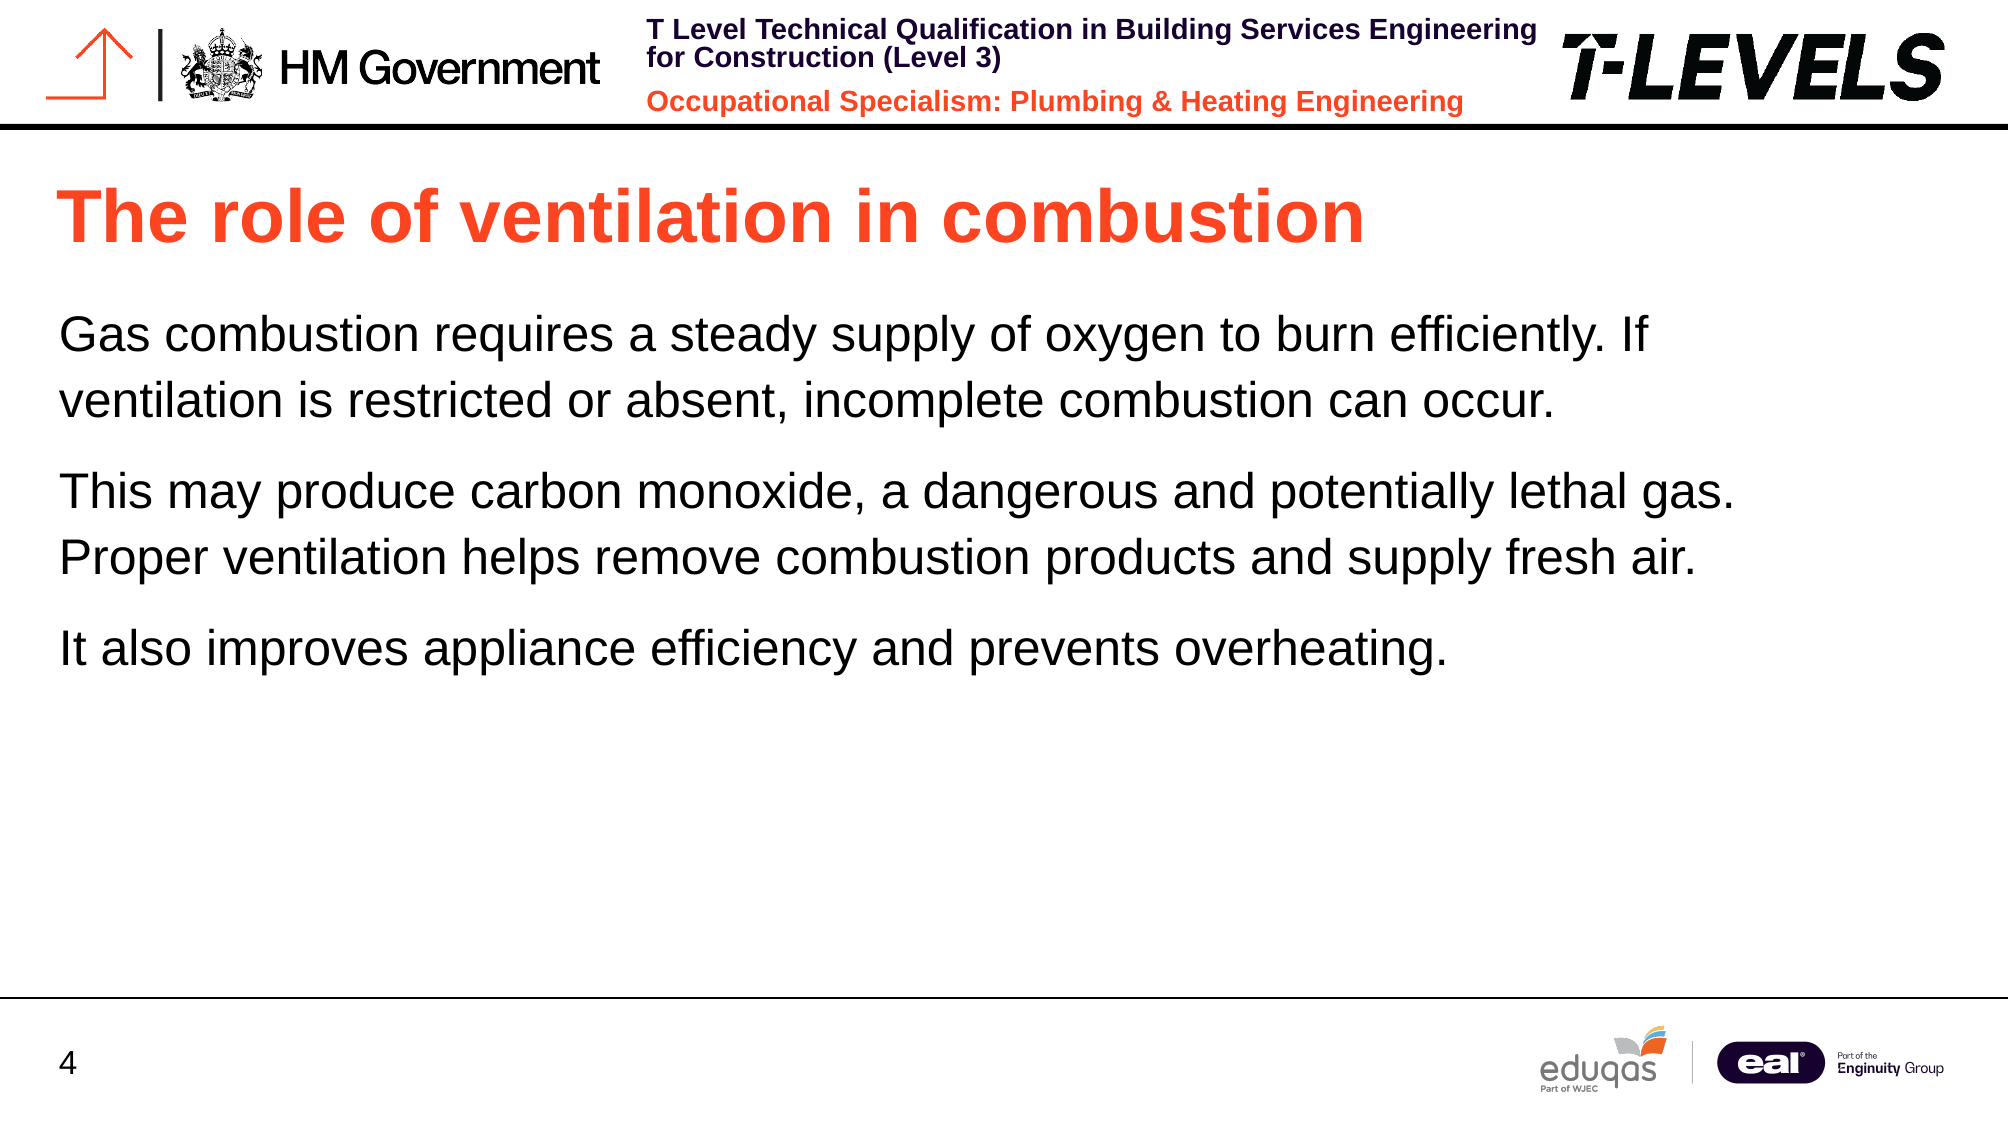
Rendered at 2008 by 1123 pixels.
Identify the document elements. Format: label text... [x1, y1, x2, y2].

picture [1535, 1021, 1949, 1097]
picture [1543, 25, 1964, 108]
picture [158, 28, 600, 102]
title The role of ventilation in combustion [41, 111, 1949, 314]
list Gas combustion requires a steady supply of oxygen to burn efficiently. If ventilation is restricted or absent, incomplete combustion can occur. This may produce carbon monoxide, a dangerous and potentially lethal gas. Proper ventilation helps remove combustion products and supply fresh air. It also improves appliance efficiency and prevents overheating. [59, 295, 1813, 975]
picture [41, 27, 139, 100]
